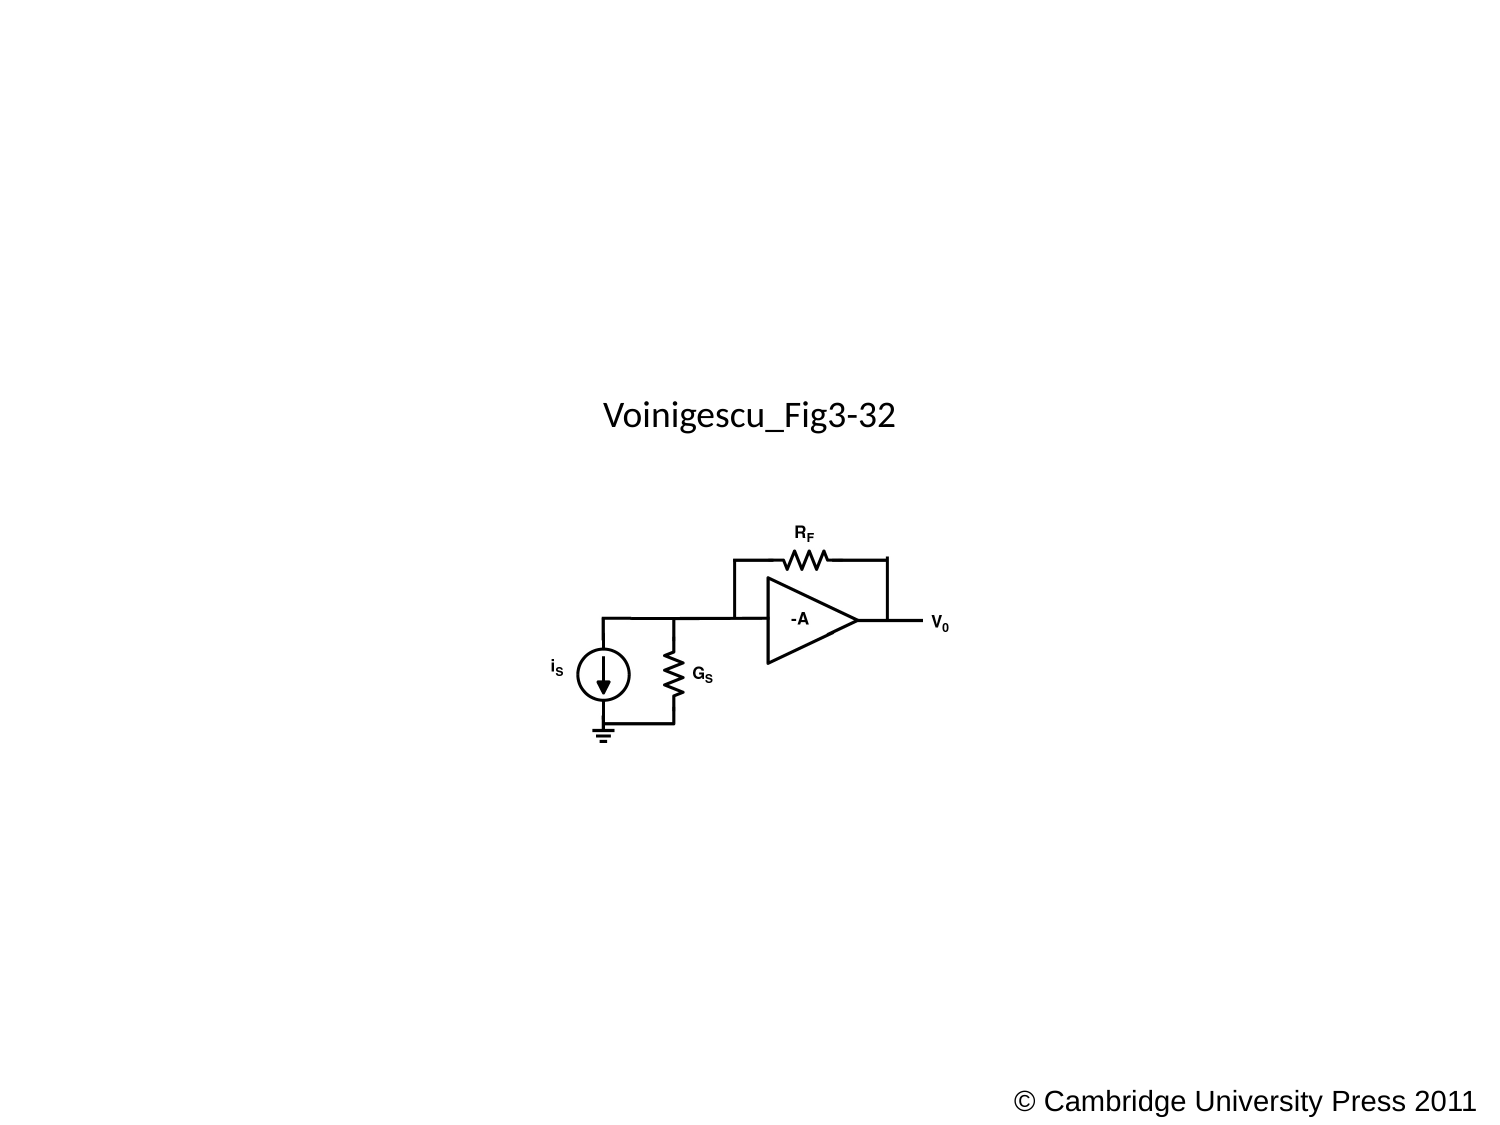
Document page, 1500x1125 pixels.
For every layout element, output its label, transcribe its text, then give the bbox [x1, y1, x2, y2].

text_box © Cambridge University Press 2011 [907, 1074, 1493, 1125]
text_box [550, 382, 950, 743]
